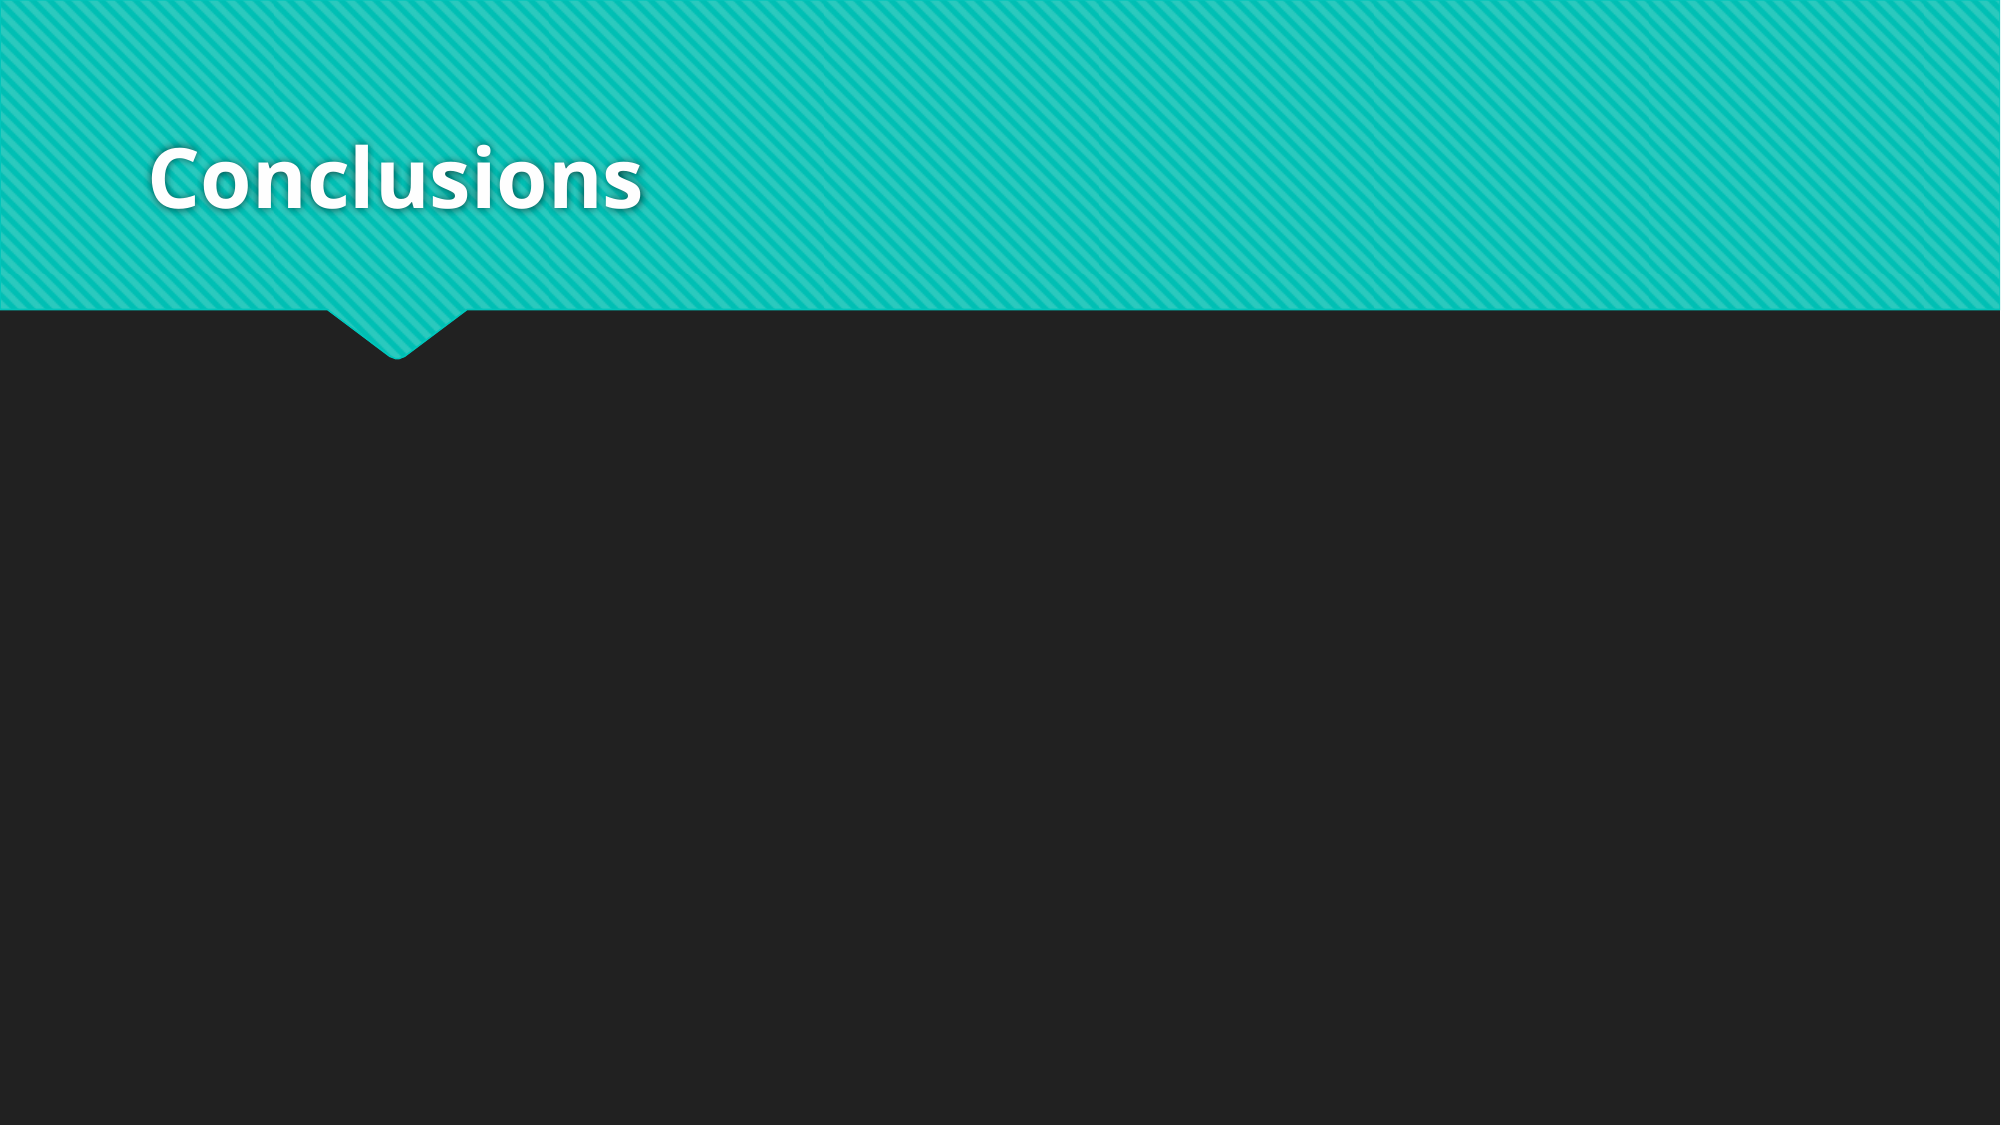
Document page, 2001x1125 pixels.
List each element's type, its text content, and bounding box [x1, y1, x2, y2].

title Conclusions [132, 73, 1868, 233]
